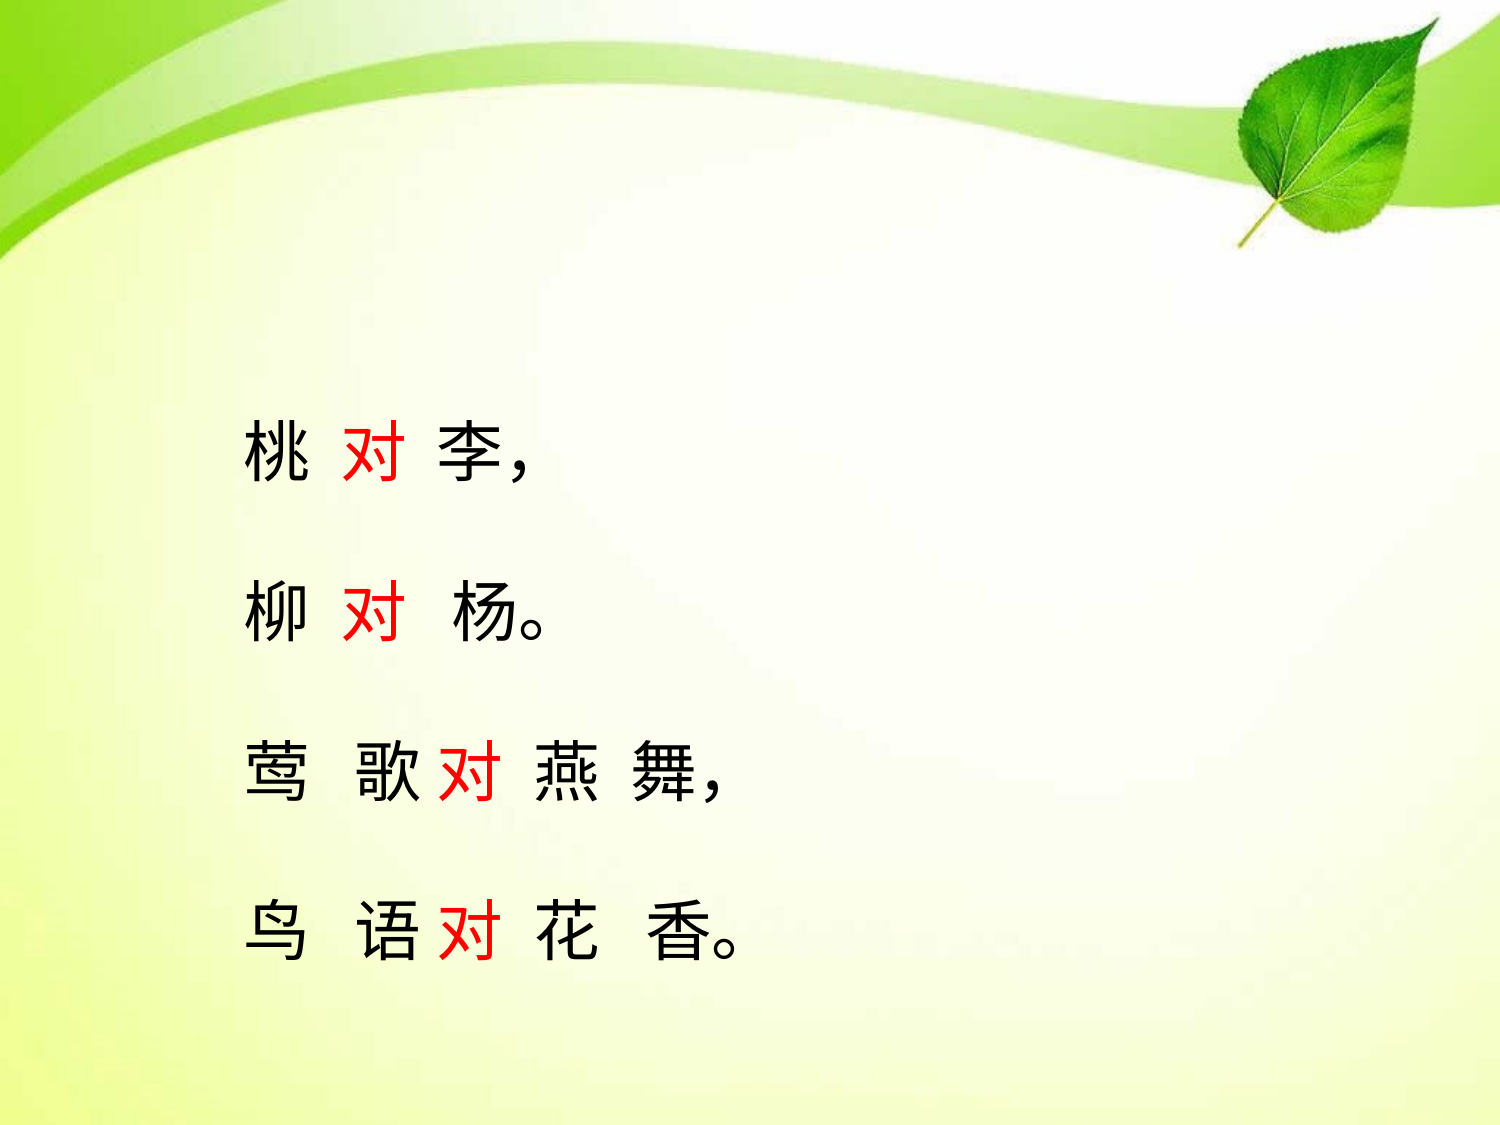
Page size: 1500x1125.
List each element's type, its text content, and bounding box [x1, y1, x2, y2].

text_box 桃 对 李， 柳 对 杨。 莺 歌 对 燕 舞， 鸟 语 对 花 香。 [228, 322, 1190, 977]
picture [0, 0, 1500, 1125]
